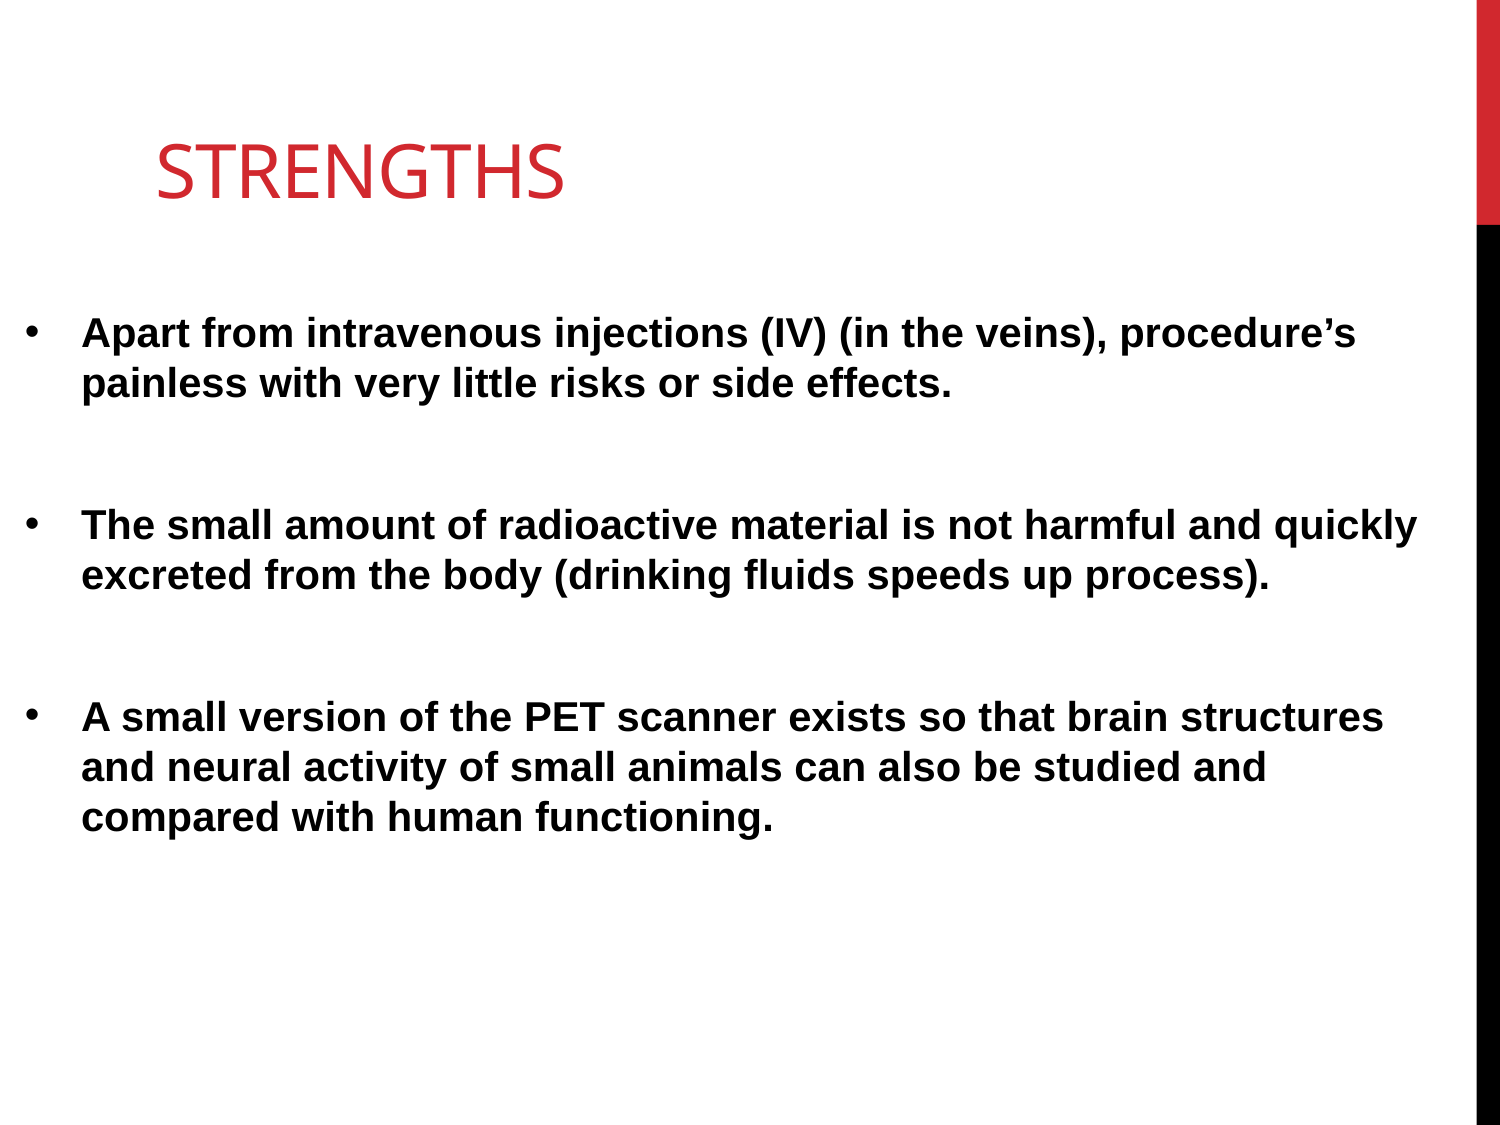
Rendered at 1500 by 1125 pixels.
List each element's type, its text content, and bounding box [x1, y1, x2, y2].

list Apart from intravenous injections (IV) (in the veins), procedure’s painless with very little risks or side effects. The small amount of radioactive material is not harmful and quickly excreted from the body (drinking fluids speeds up process). A small version of the PET scanner exists so that brain structures and neural activity of small animals can also be studied and compared with human functioning. [9, 298, 1435, 1100]
title Strengths [140, 93, 1500, 222]
